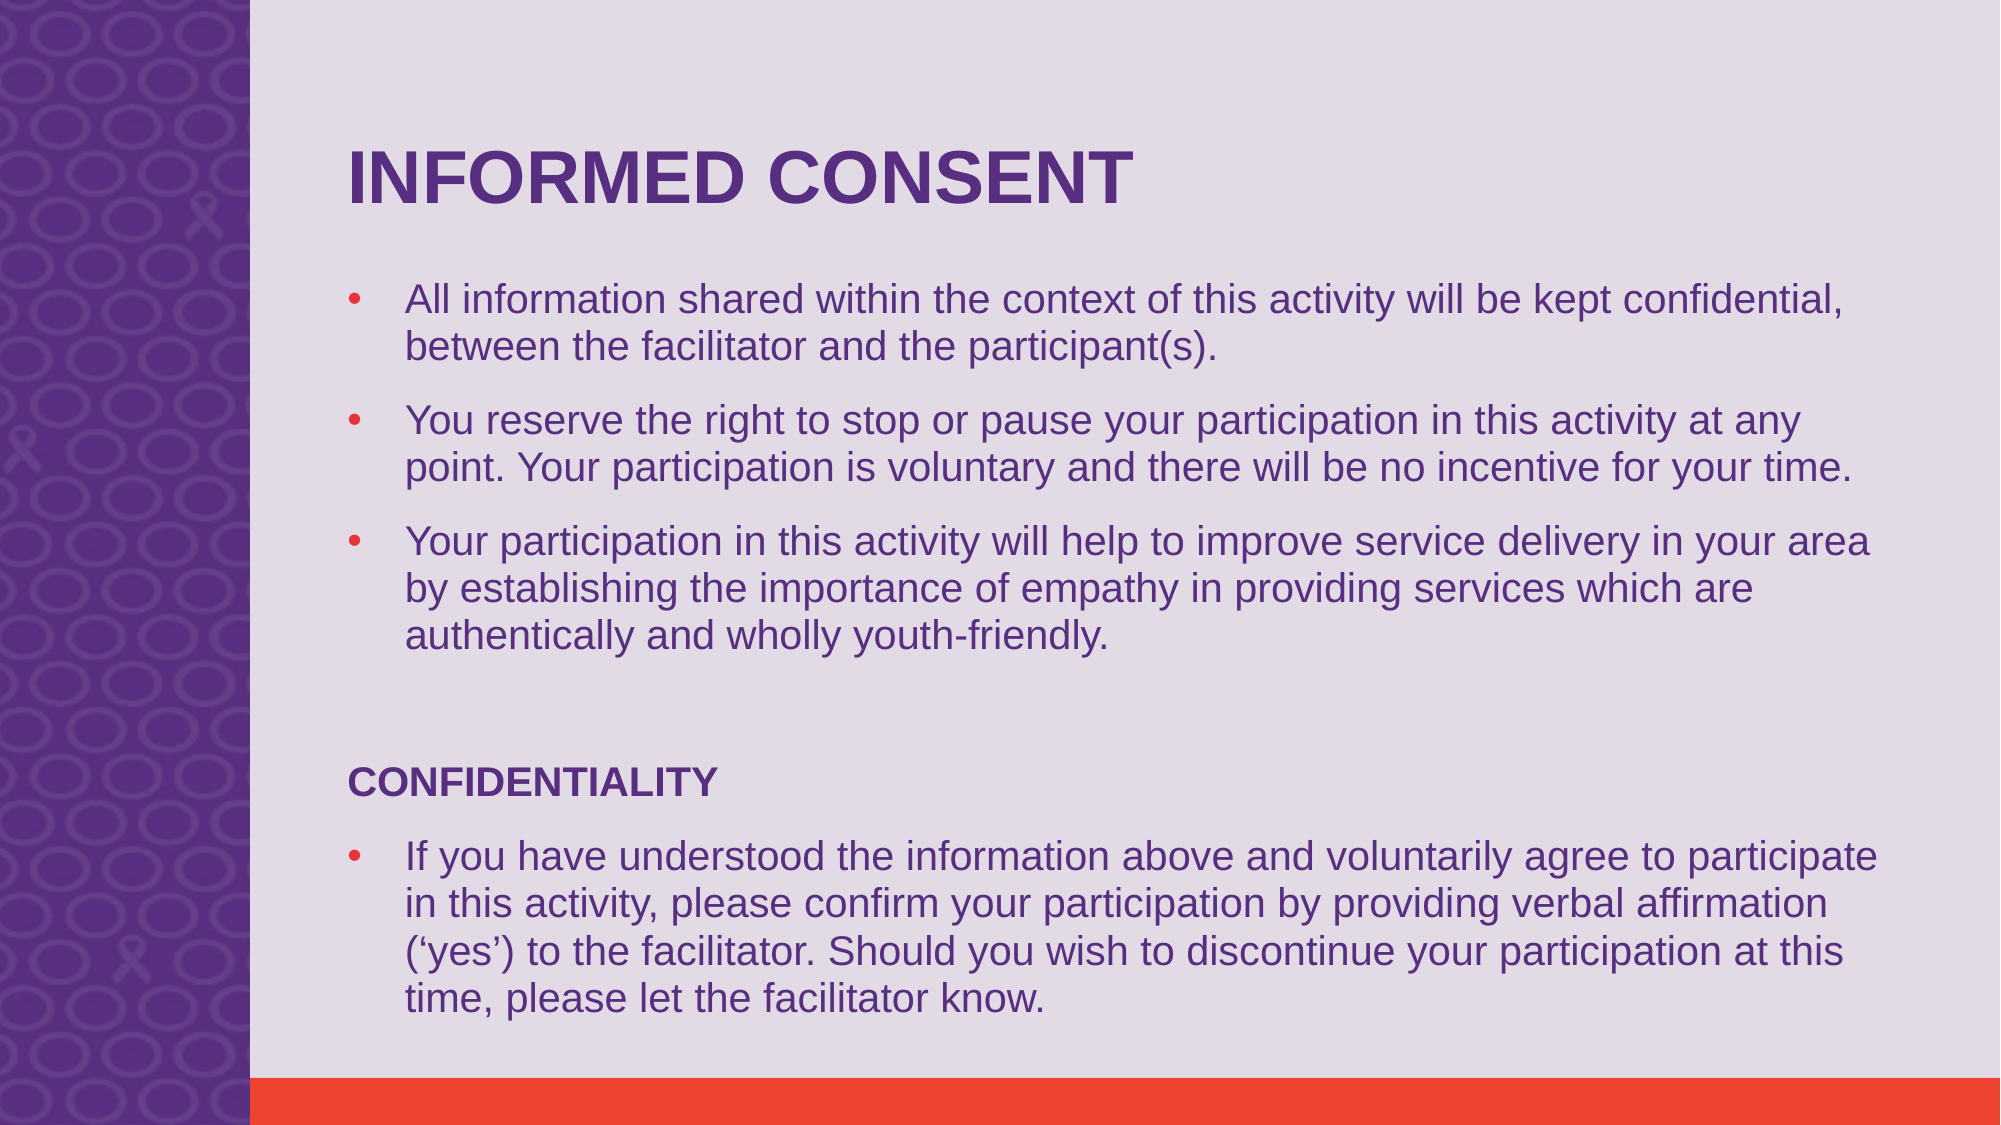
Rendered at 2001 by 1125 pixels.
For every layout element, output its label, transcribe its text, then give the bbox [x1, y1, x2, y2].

list All information shared within the context of this activity will be kept confidential, between the facilitator and the participant(s). You reserve the right to stop or pause your participation in this activity at any point. Your participation is voluntary and there will be no incentive for your time. Your participation in this activity will help to improve service delivery in your area by establishing the importance of empathy in providing services which are authentically and wholly youth-friendly. CONFIDENTIALITY If you have understood the information above and voluntarily agree to participate in this activity, please confirm your participation by providing verbal affirmation (‘yes’) to the facilitator. Should you wish to discontinue your participation at this time, please let the facilitator know. [332, 268, 1899, 1043]
picture [0, 0, 250, 1125]
title INFORMED CONSENT [332, 96, 1899, 228]
